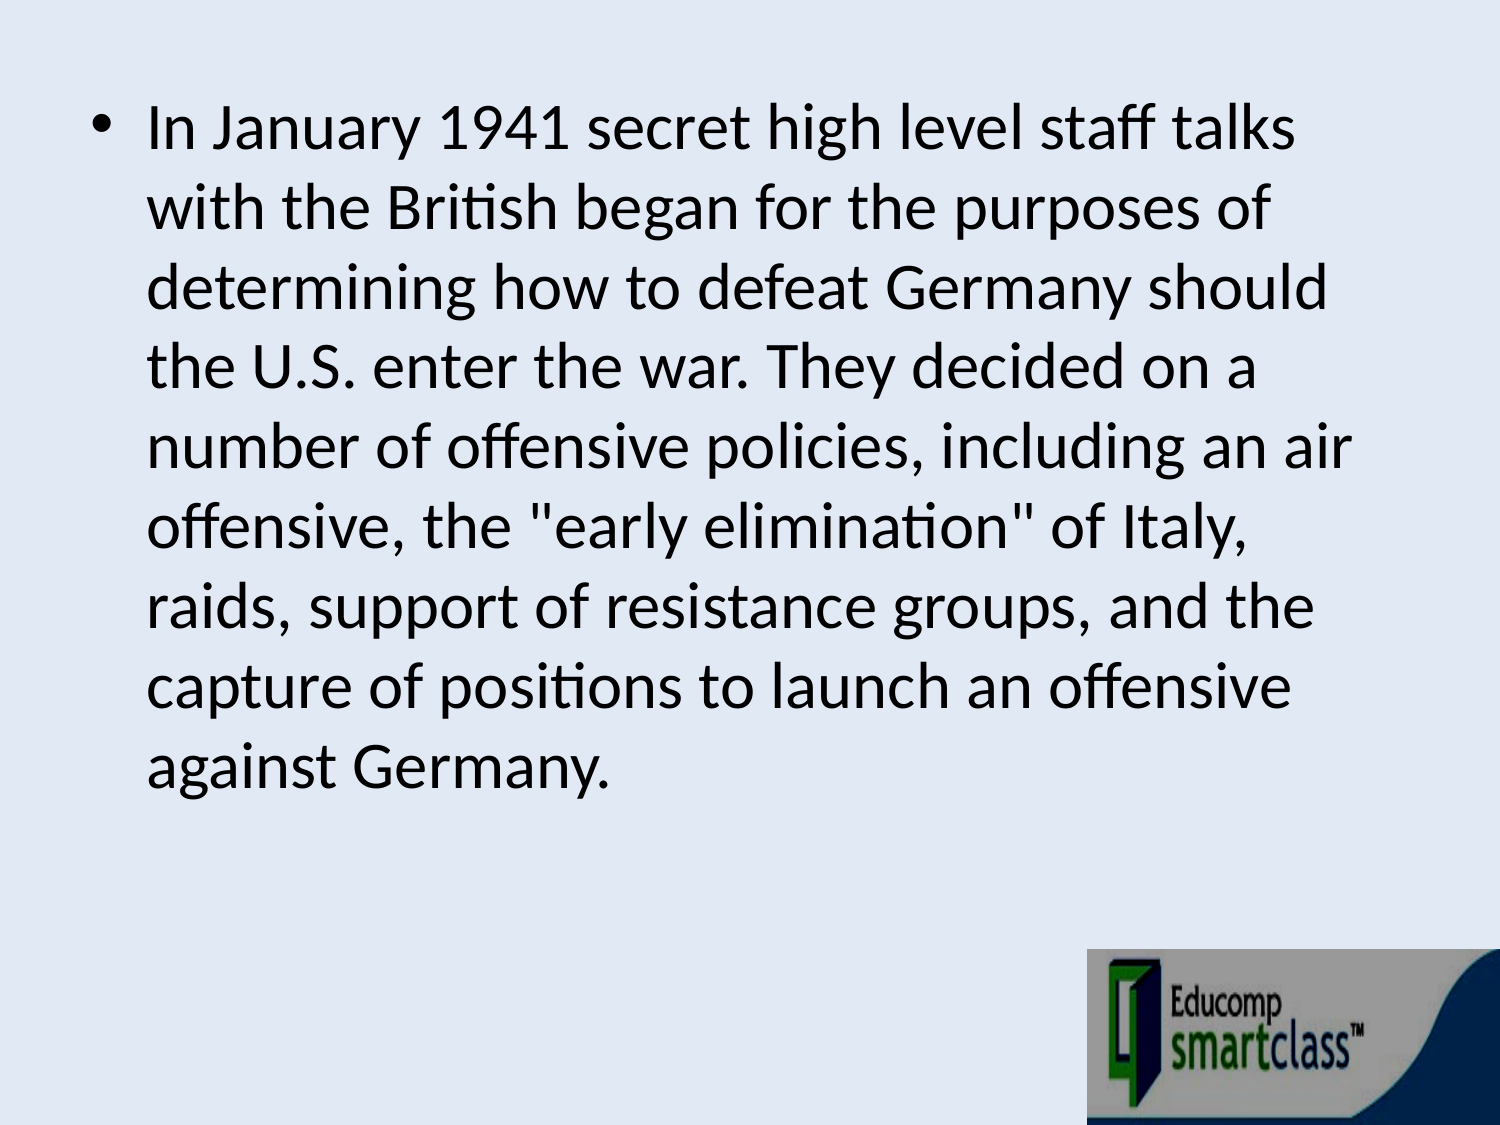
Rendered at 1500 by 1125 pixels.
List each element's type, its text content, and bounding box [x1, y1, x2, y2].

picture [1087, 949, 1500, 1125]
list In January 1941 secret high level staff talks with the British began for the purposes of determining how to defeat Germany should the U.S. enter the war. They decided on a number of offensive policies, including an air offensive, the "early elimination" of Italy, raids, support of resistance groups, and the capture of positions to launch an offensive against Germany. [75, 75, 1425, 1005]
